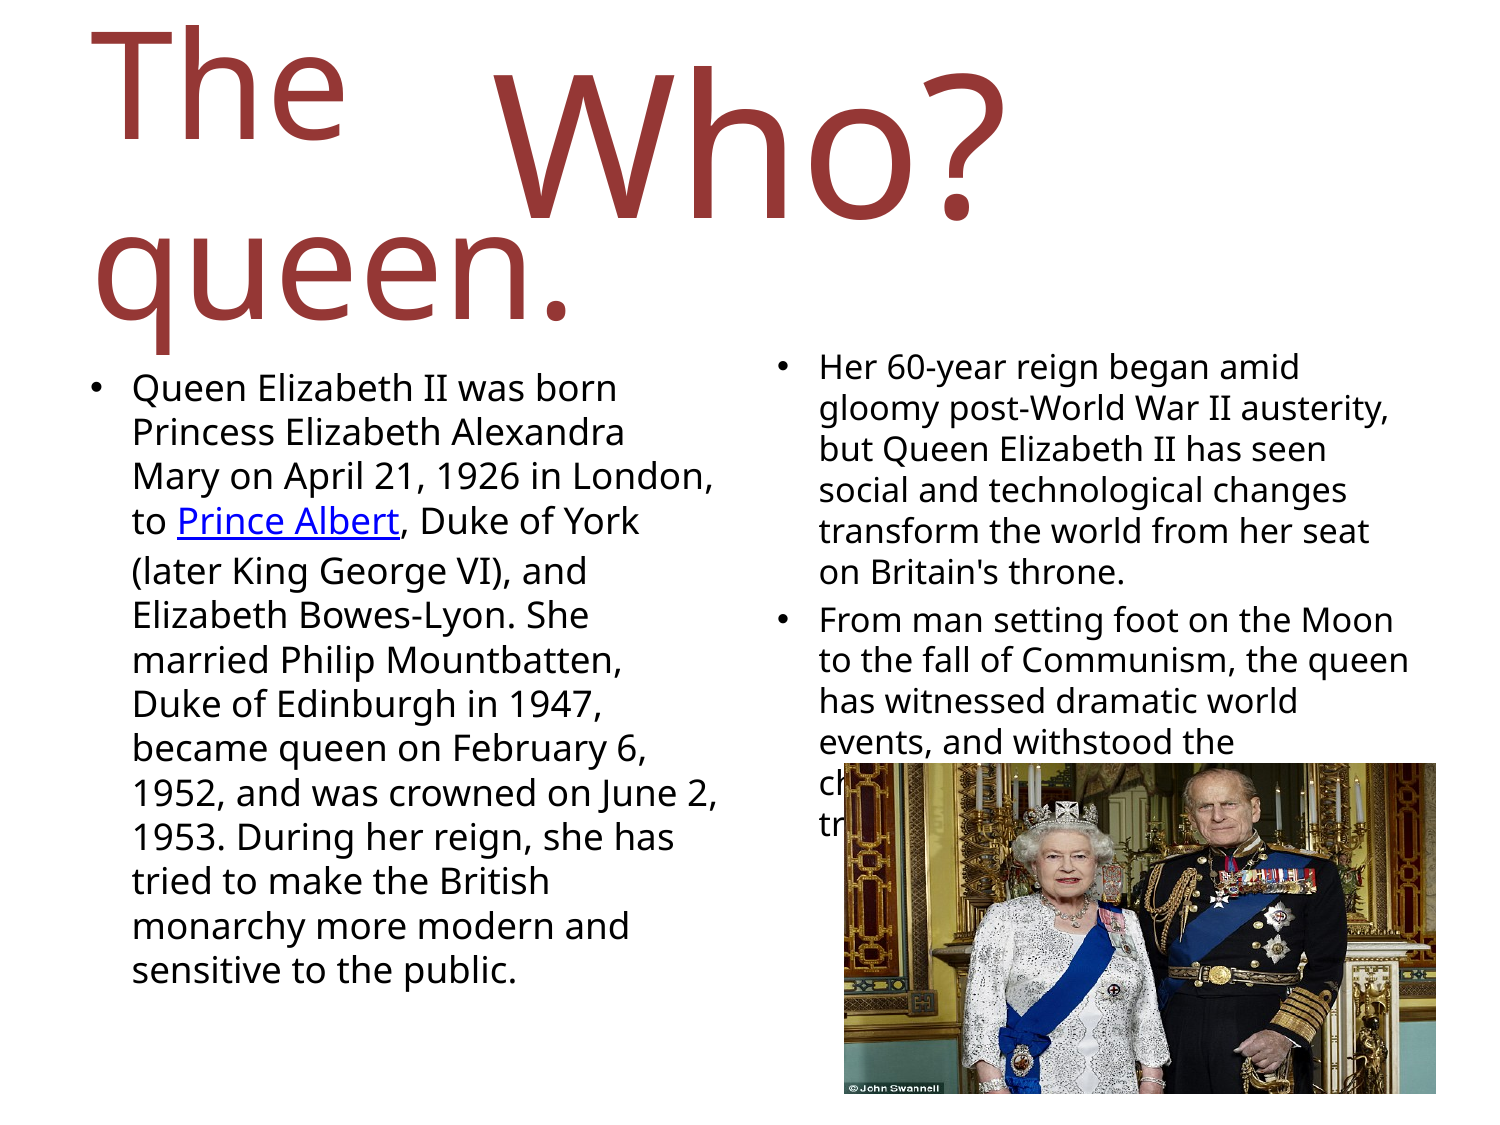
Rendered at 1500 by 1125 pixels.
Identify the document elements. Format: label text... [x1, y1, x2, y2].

list Queen Elizabeth II was born Princess Elizabeth Alexandra Mary on April 21, 1926 in London, to Prince Albert, Duke of York (later King George VI), and Elizabeth Bowes-Lyon. She married Philip Mountbatten, Duke of Edinburgh in 1947, became queen on February 6, 1952, and was crowned on June 2, 1953. During her reign, she has tried to make the British monarchy more modern and sensitive to the public. [75, 356, 738, 1005]
title Who? [75, 45, 1425, 233]
list The queen. [75, 251, 738, 356]
list Her 60-year reign began amid gloomy post-World War II austerity, but Queen Elizabeth II has seen social and technological changes transform the world from her seat on Britain's throne. From man setting foot on the Moon to the fall of Communism, the queen has witnessed dramatic world events, and withstood the challenges posed her sometimes troublesome family. [761, 338, 1425, 988]
picture [844, 763, 1436, 1095]
